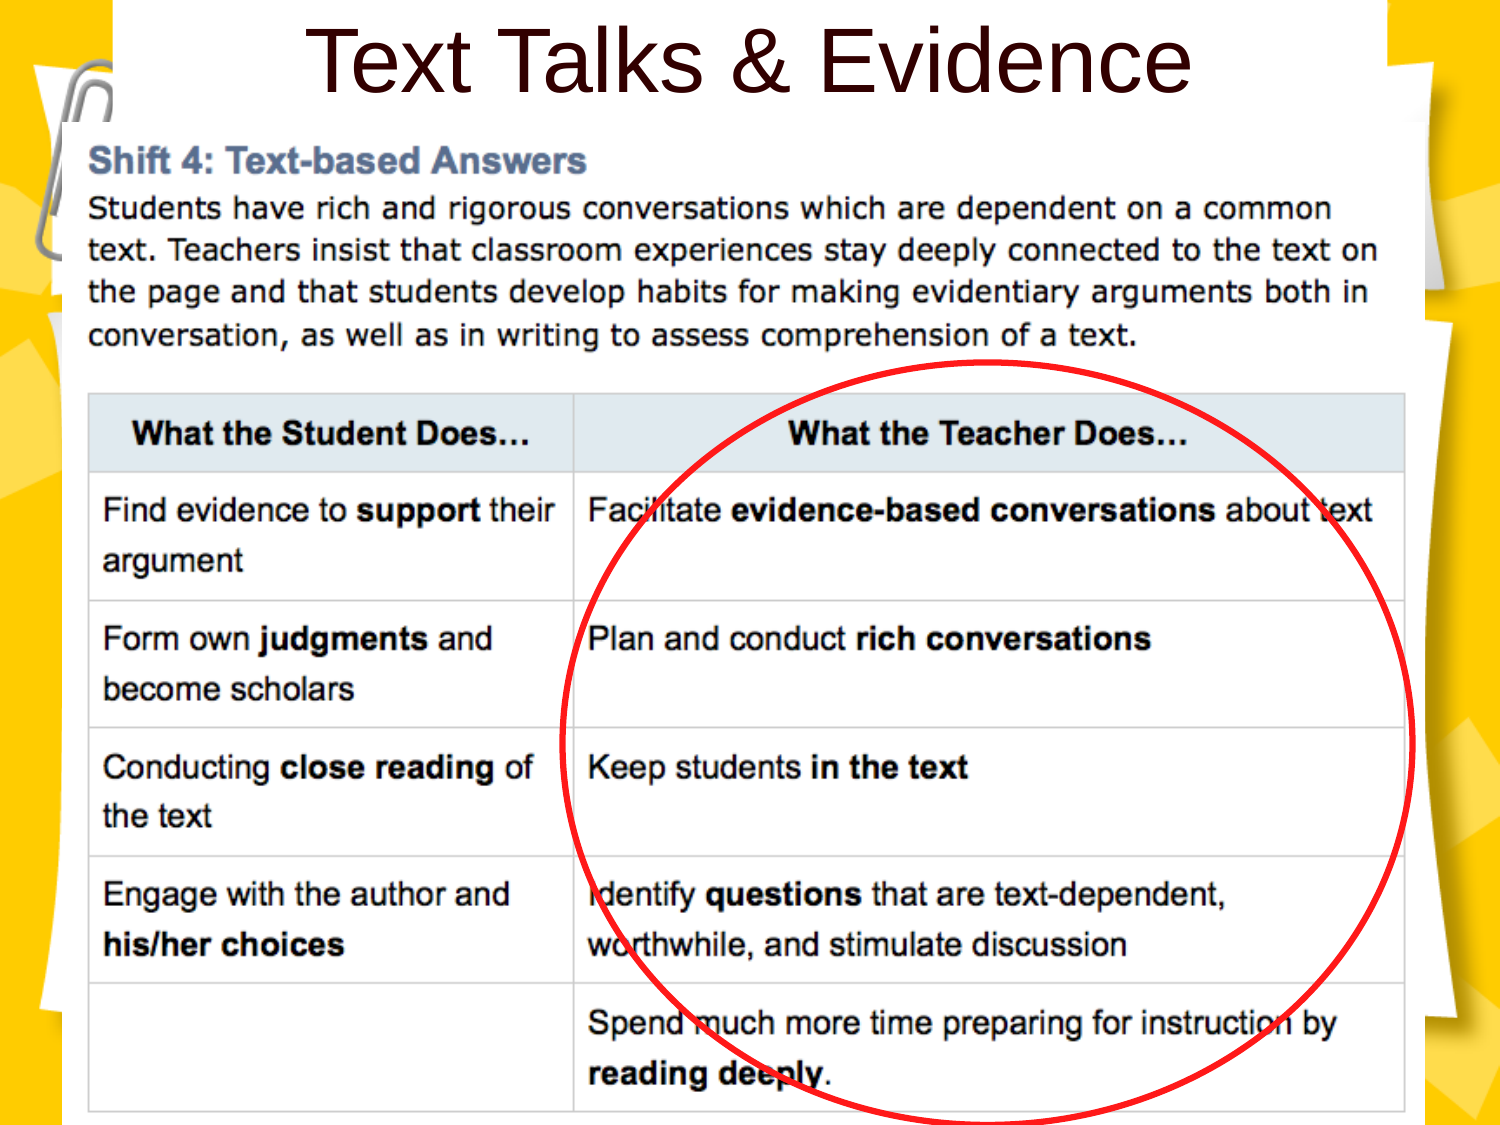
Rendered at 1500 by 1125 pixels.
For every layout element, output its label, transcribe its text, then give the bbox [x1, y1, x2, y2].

title Text Talks & Evidence [112, 0, 1388, 120]
picture [0, 0, 1500, 1125]
